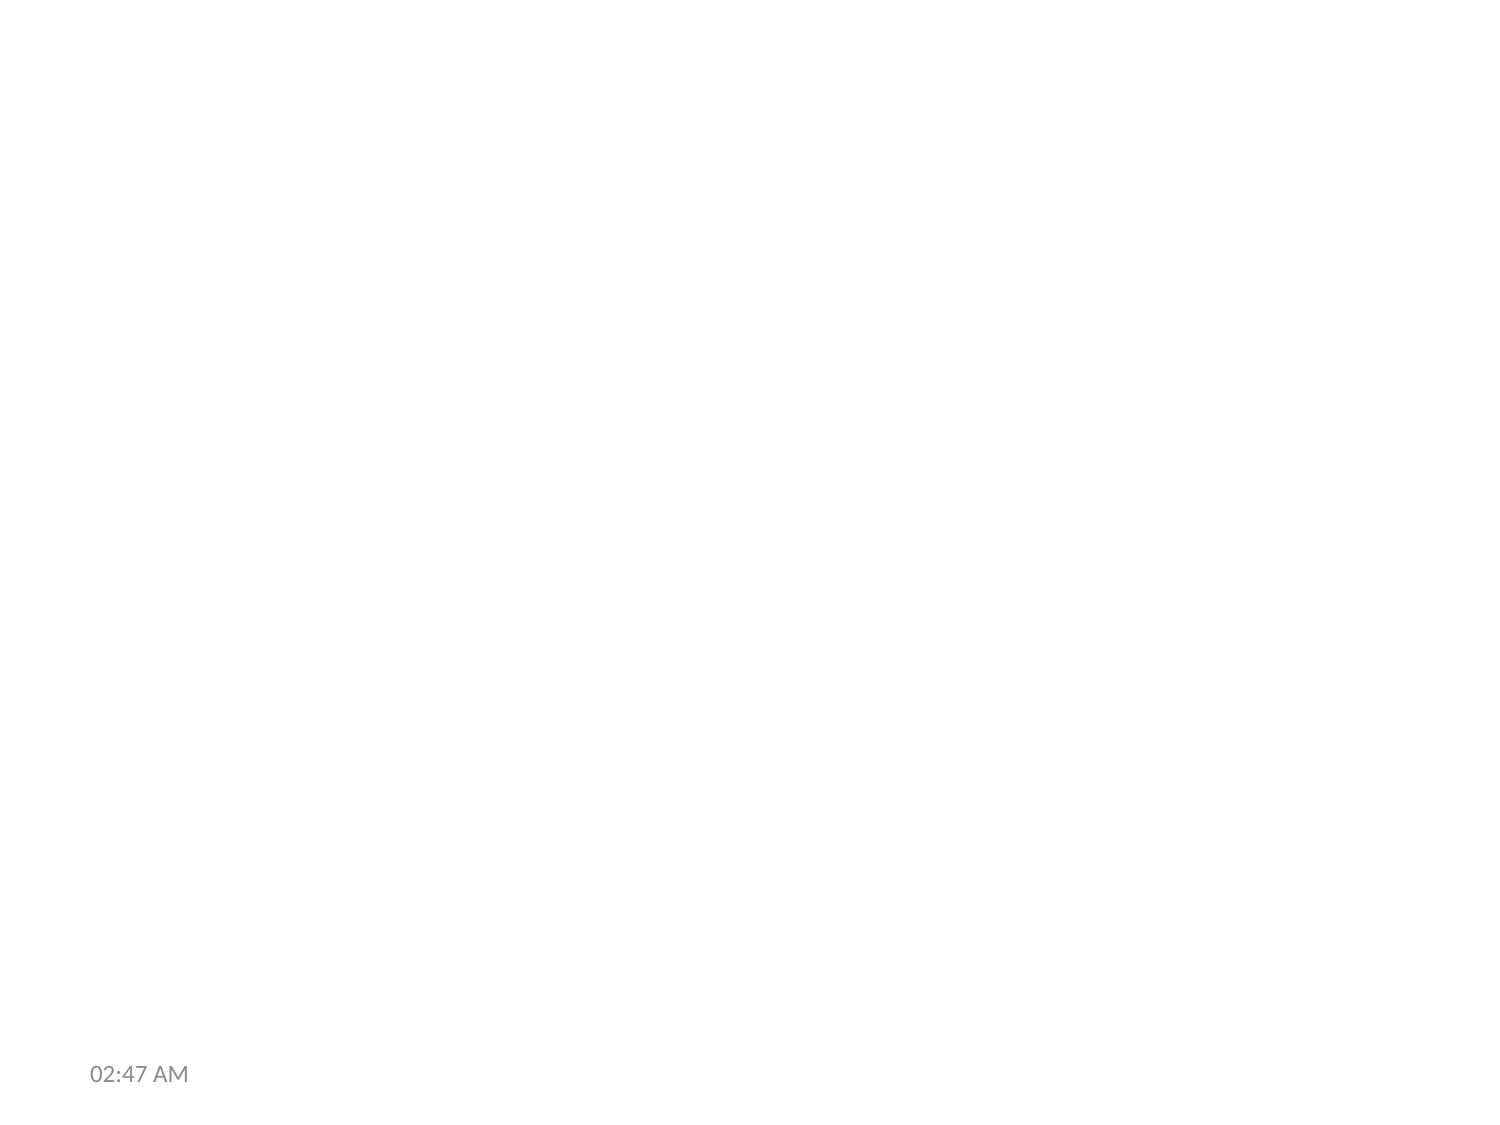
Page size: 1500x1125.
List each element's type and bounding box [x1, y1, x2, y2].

slide_number [75, 1042, 425, 1103]
